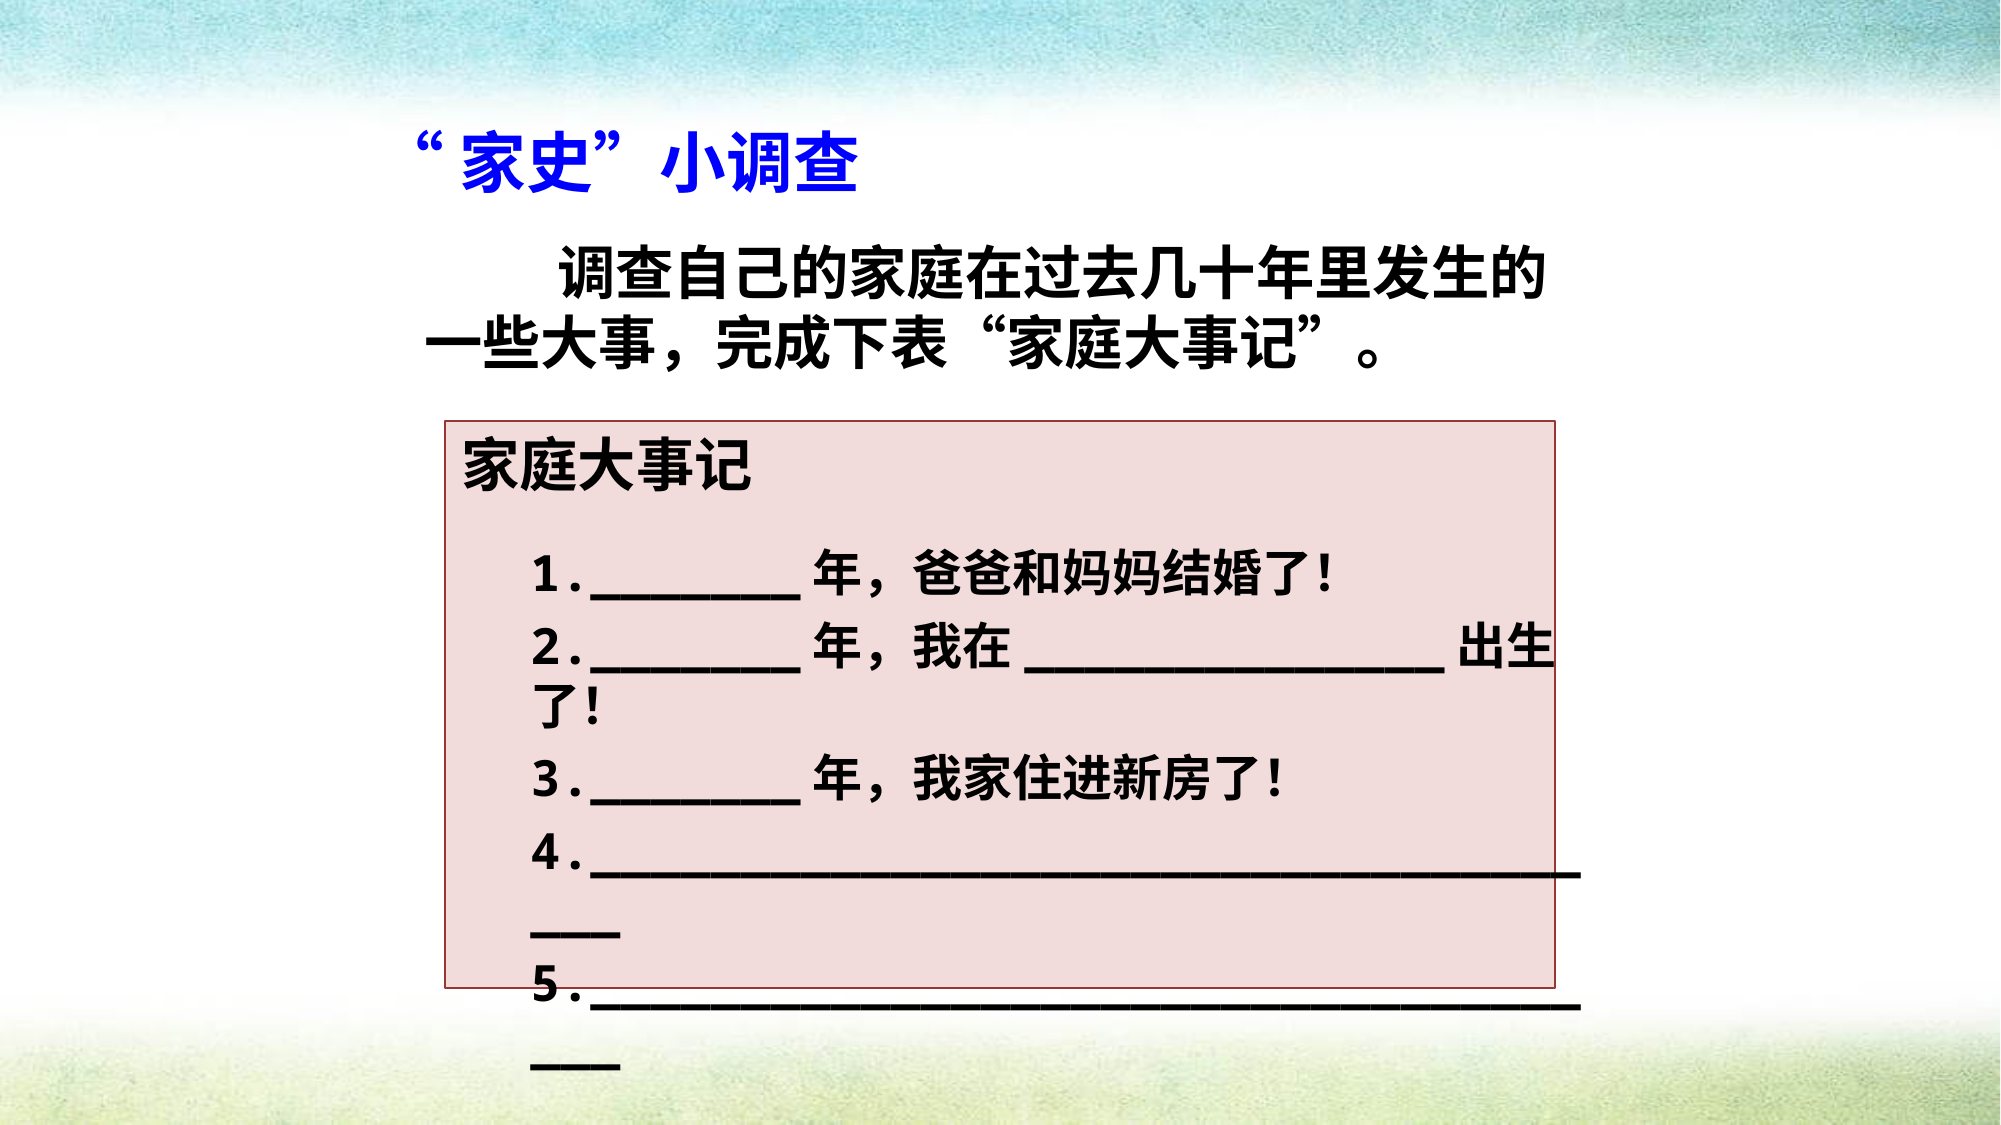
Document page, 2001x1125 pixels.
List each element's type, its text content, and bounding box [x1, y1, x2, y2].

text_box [444, 420, 1603, 988]
text_box 调查自己的家庭在过去几十年里发生的一些大事，完成下表“家庭大事记”。 [409, 228, 1591, 384]
picture [0, 0, 2001, 1125]
text_box “家史”小调查 [362, 113, 953, 209]
